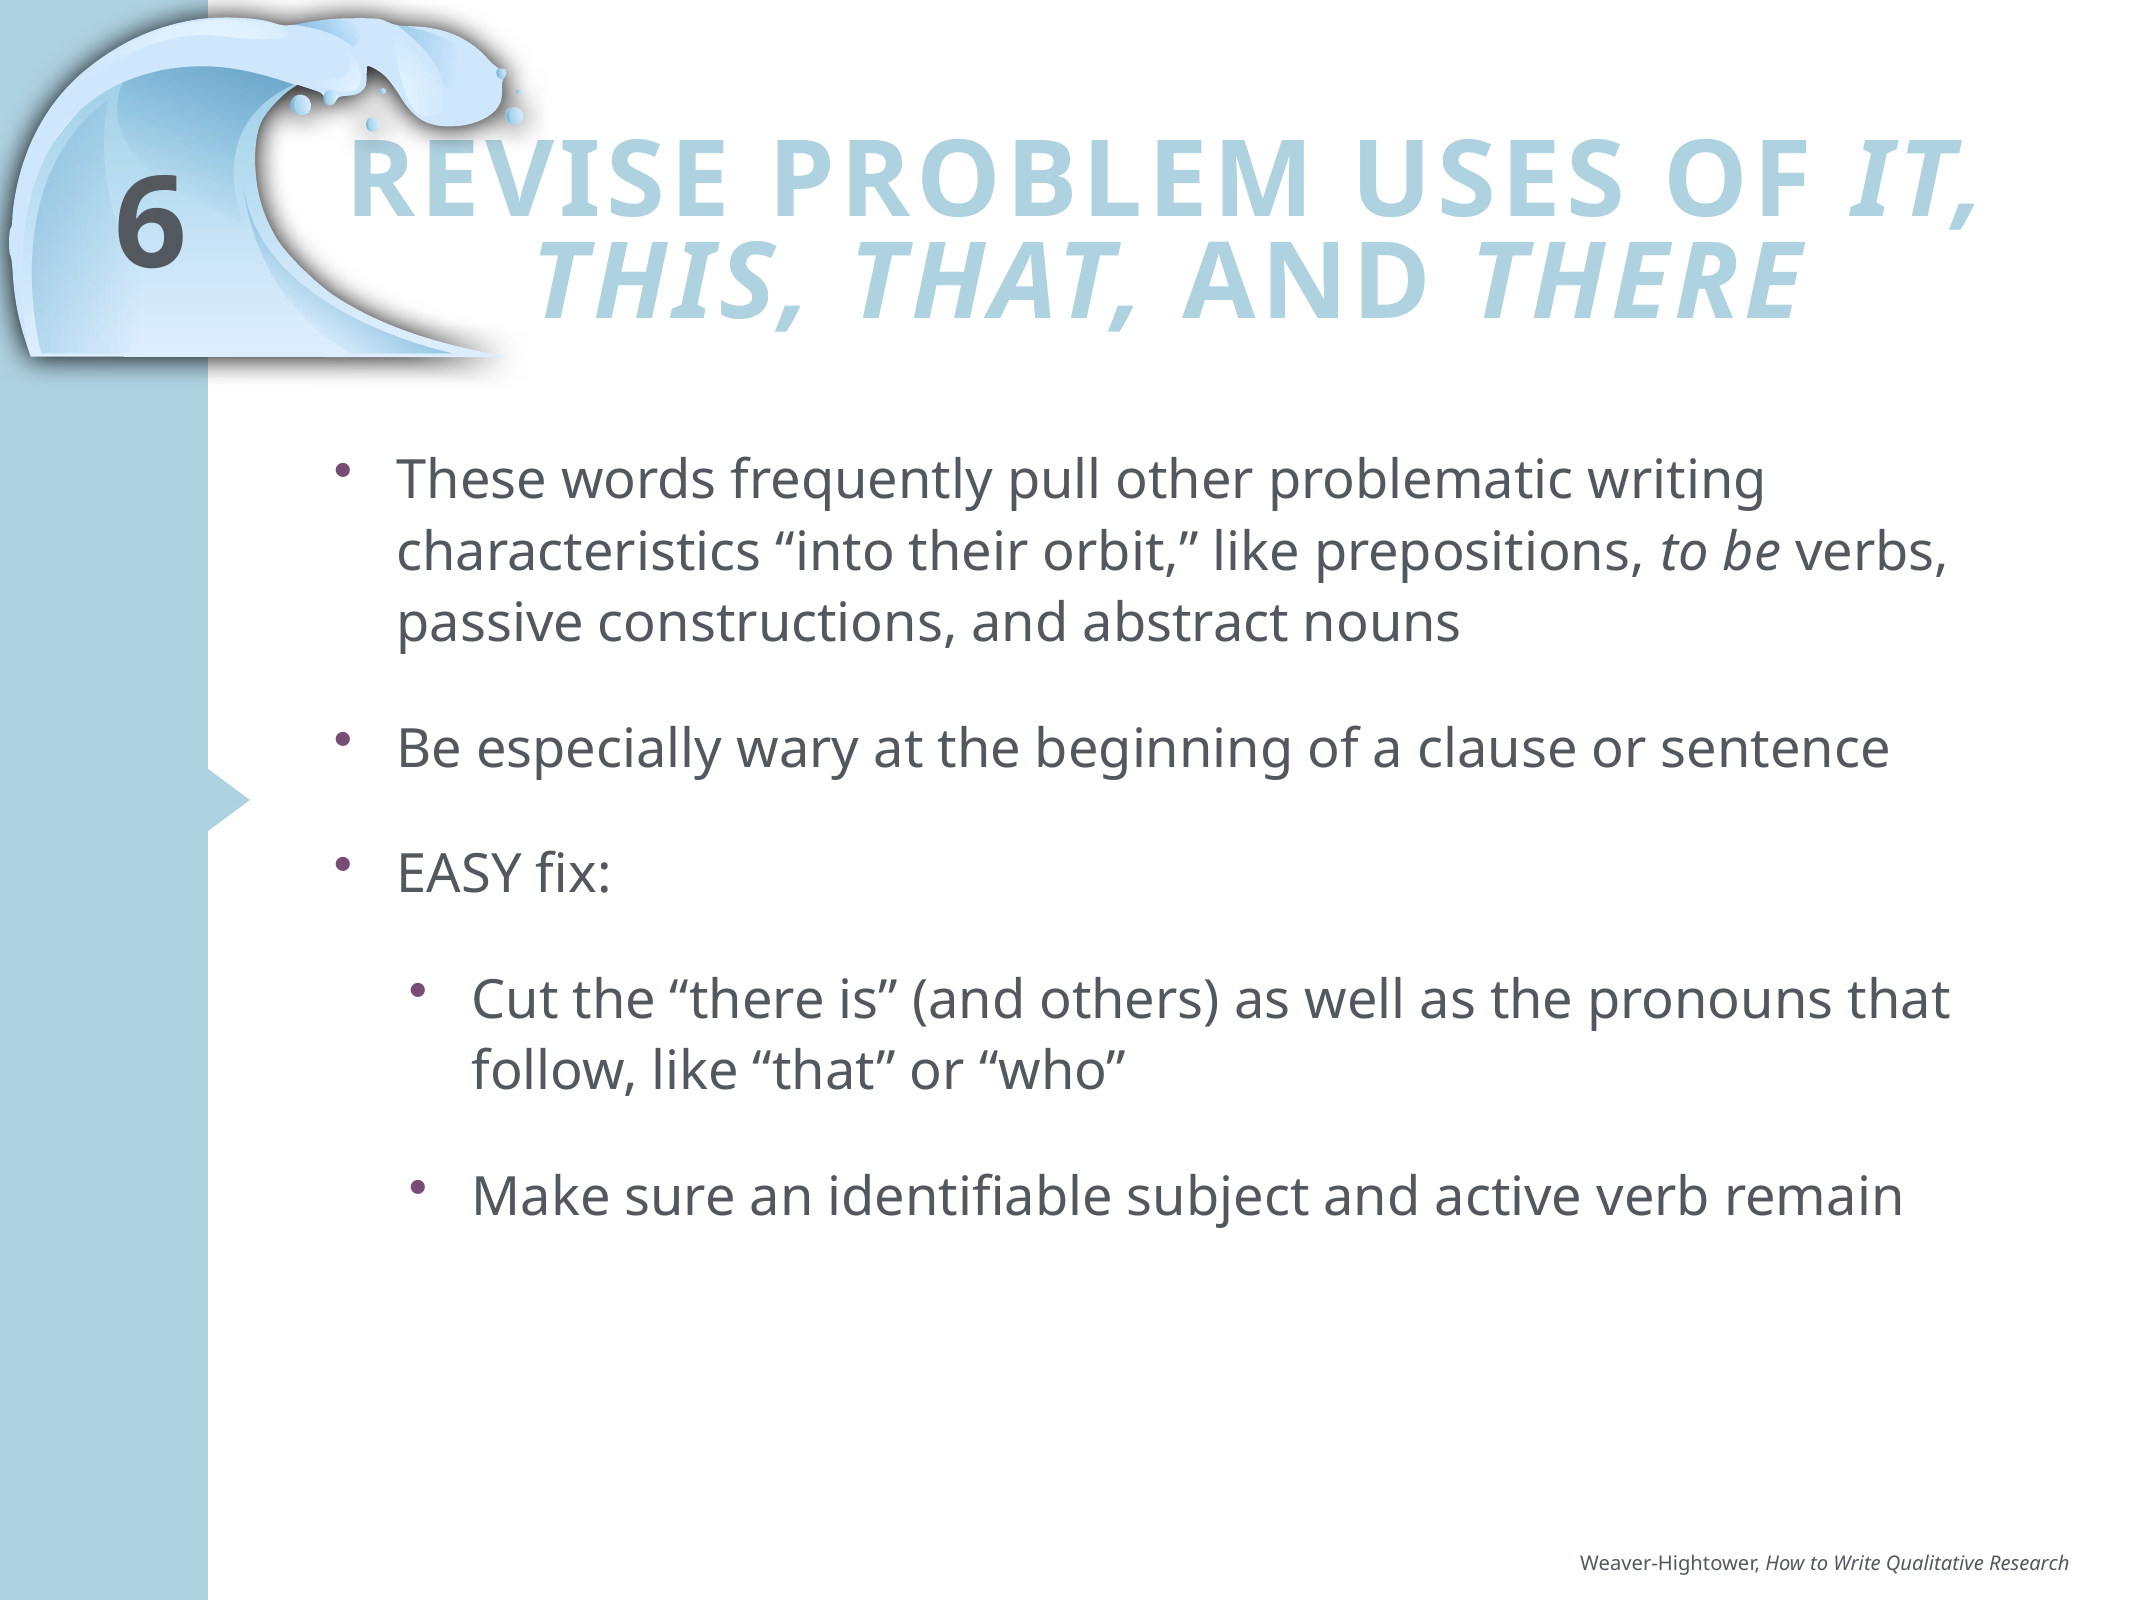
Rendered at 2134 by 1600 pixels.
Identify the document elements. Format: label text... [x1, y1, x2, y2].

list These words frequently pull other problematic writing characteristics “into their orbit,” like prepositions, to be verbs, passive constructions, and abstract nouns Be especially wary at the beginning of a clause or sentence EASY fix: Cut the “there is” (and others) as well as the pronouns that follow, like “that” or “who” Make sure an identifiable subject and active verb remain [333, 437, 2002, 1386]
title Revise problem uses of it, this, that, and there [505, 103, 2002, 371]
picture [8, 17, 524, 358]
